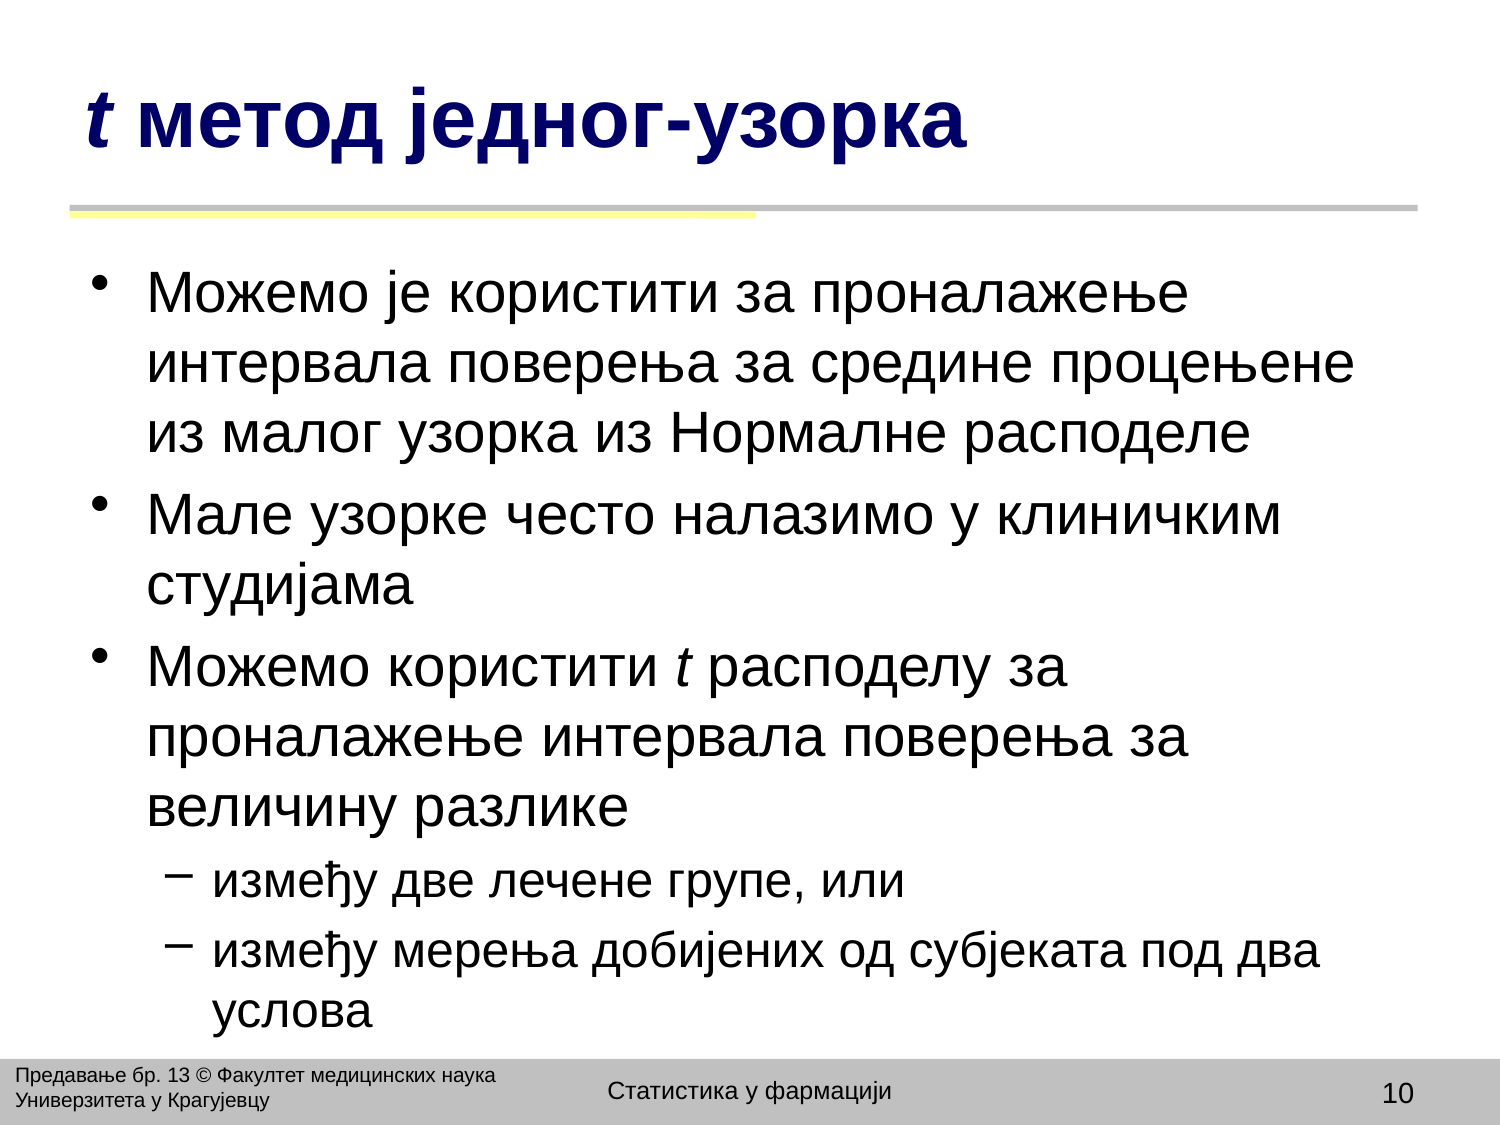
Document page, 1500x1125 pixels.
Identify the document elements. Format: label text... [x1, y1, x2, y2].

list Mожемо је користити за проналажење интервала поверења за средине процењене из малог узорка из Нормалне расподеле Мале узорке често налазимо у клиничким студијама Можемо користити t расподелу за проналажење интервала поверења за величину разлике између две лечене групе, или између мерења добијених од субјеката под два услова [74, 246, 1426, 1023]
footer Статистика у фармацији [512, 1066, 988, 1125]
slide_number 10 [1079, 1066, 1430, 1125]
slide_number Предавање бр. 13 © Факултет медицинских наука Универзитета у Крагујевцу [0, 1053, 614, 1108]
title t метод једног-узорка [69, 19, 1426, 208]
